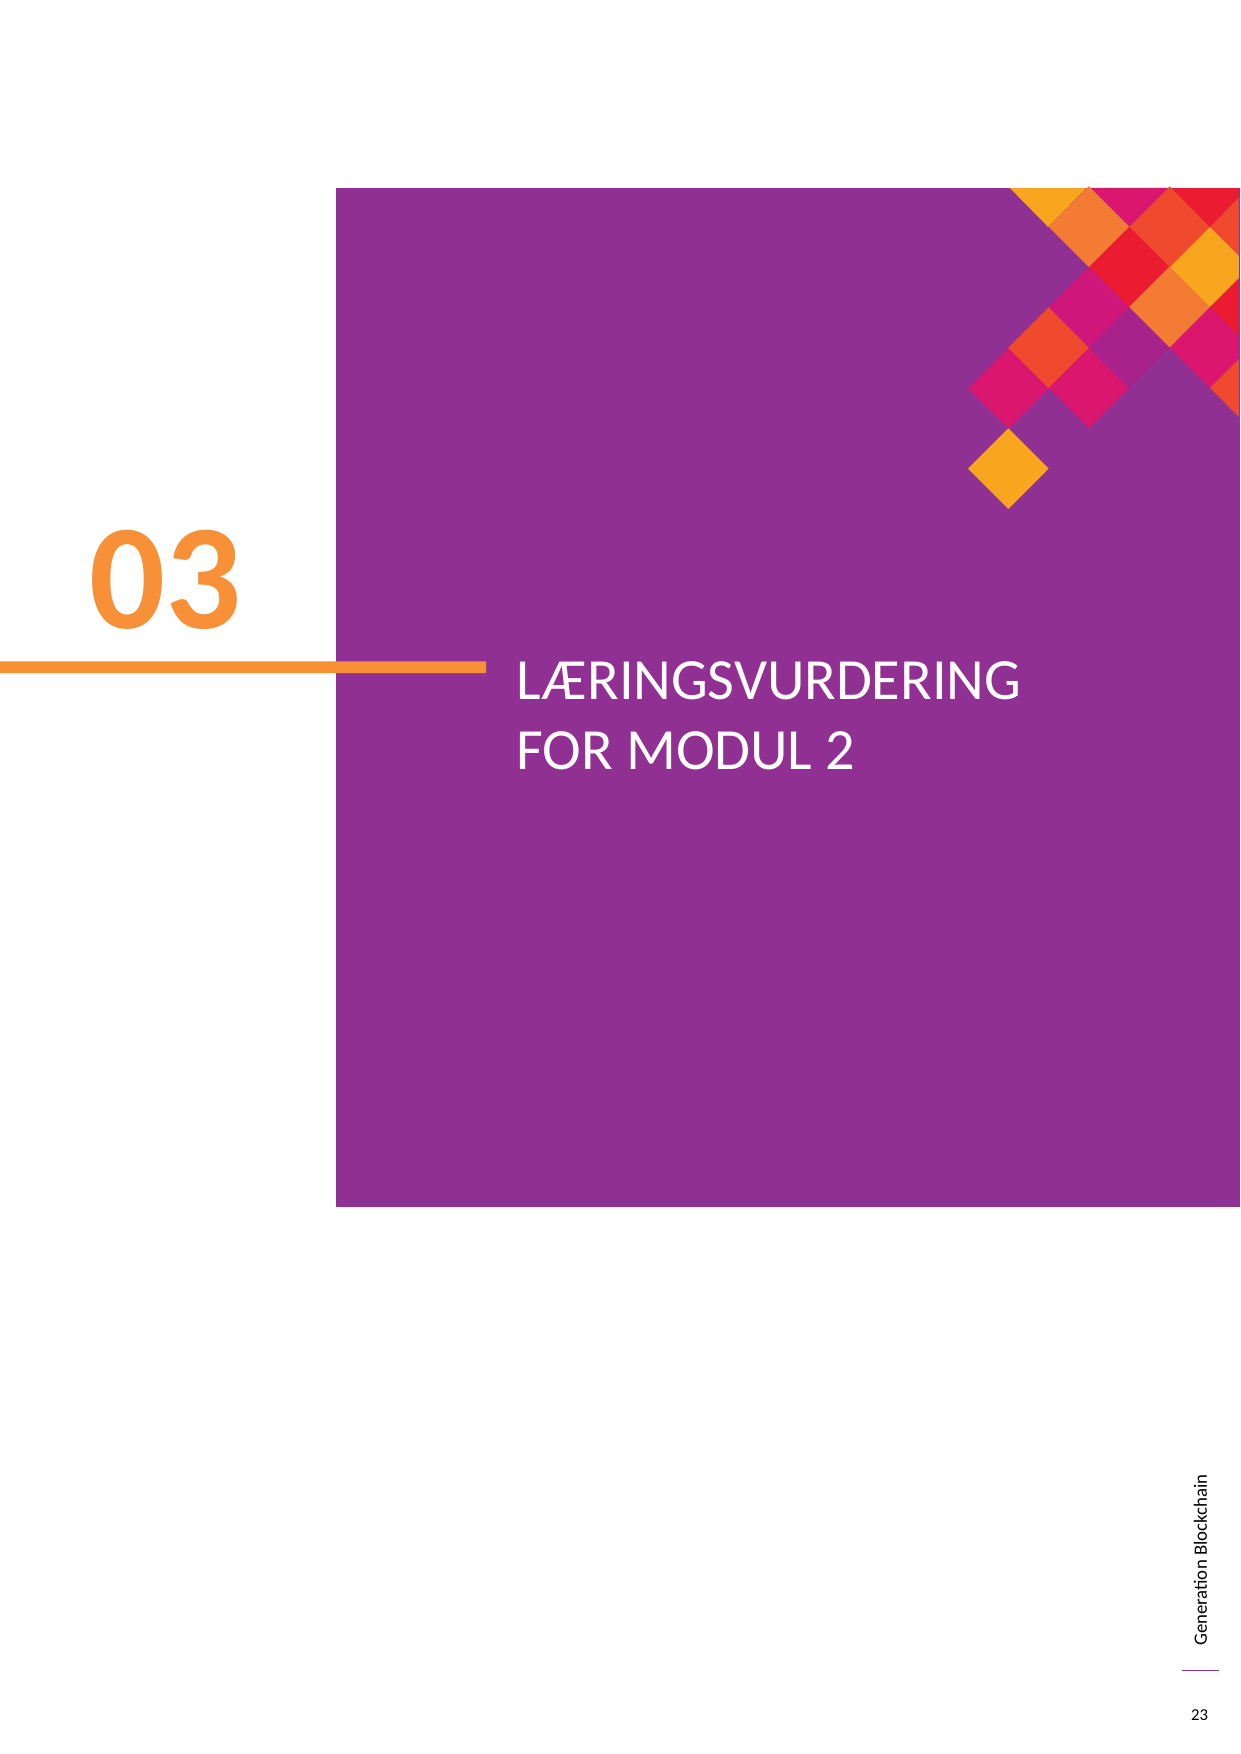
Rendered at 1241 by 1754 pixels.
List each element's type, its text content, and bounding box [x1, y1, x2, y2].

list 03 [74, 471, 375, 727]
list LÆRINGSVURDERING FOR MODUL 2 [501, 634, 1074, 813]
slide_number 23 [1170, 1692, 1229, 1736]
